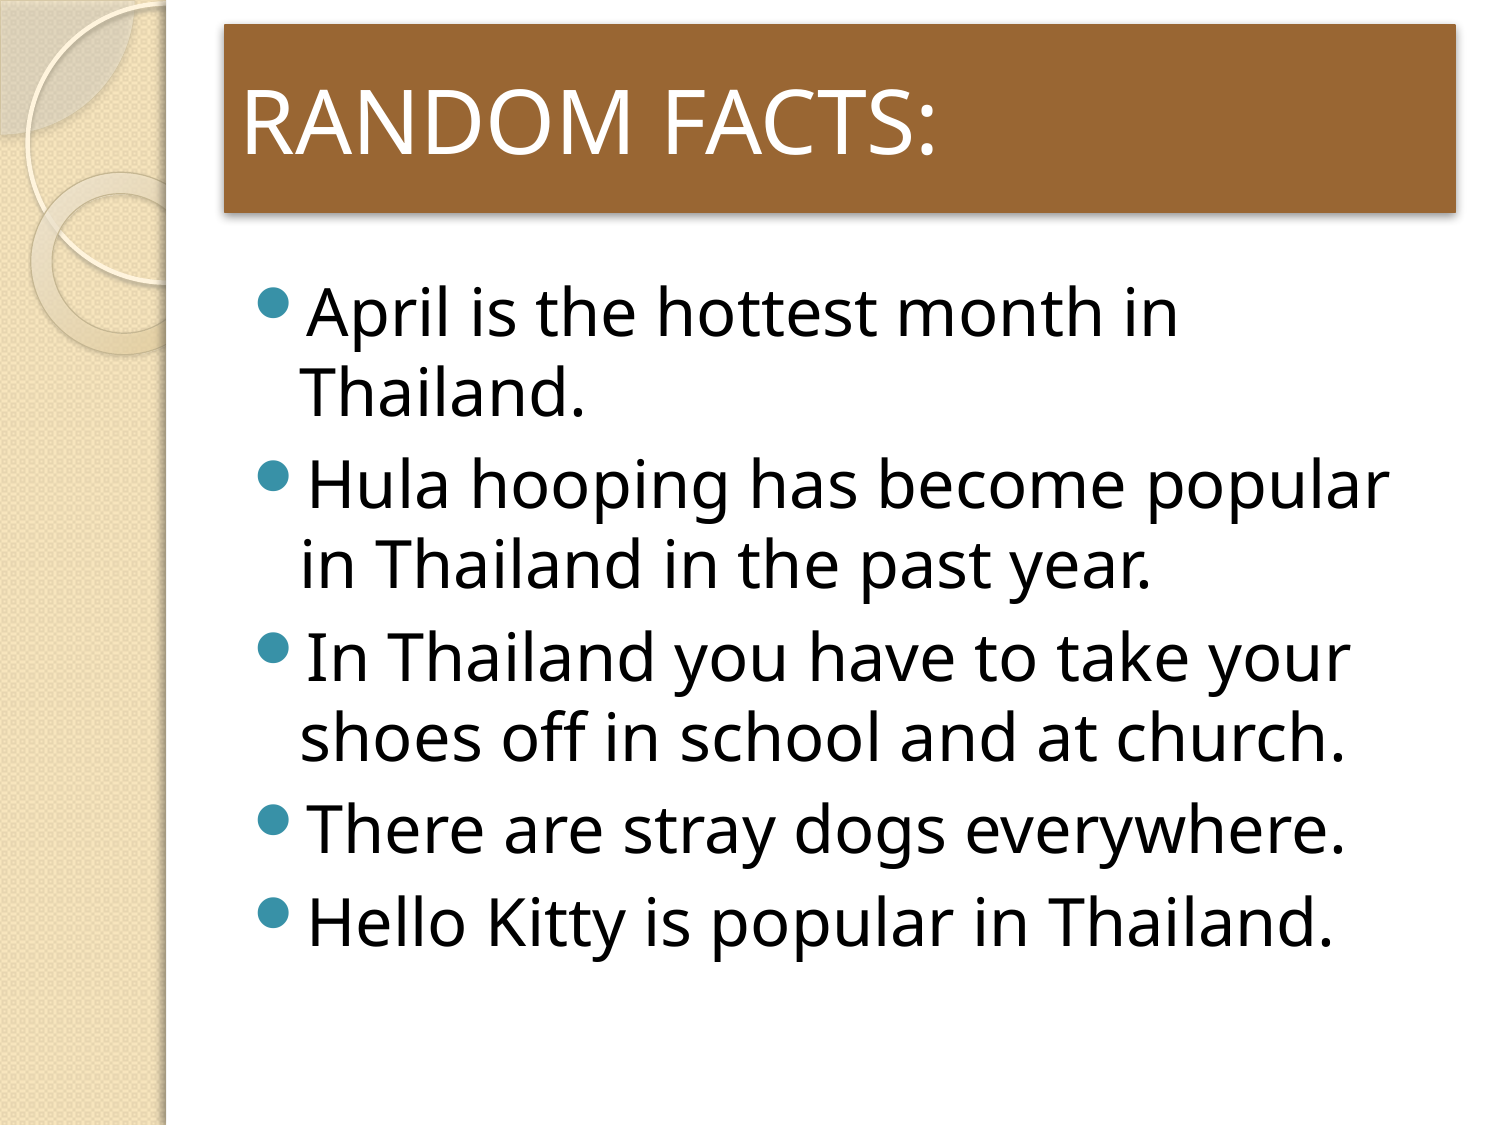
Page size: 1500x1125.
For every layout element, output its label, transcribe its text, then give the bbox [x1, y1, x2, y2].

title RANDOM FACTS: [224, 24, 1456, 213]
list April is the hottest month in Thailand. Hula hooping has become popular in Thailand in the past year. In Thailand you have to take your shoes off in school and at church. There are stray dogs everywhere. Hello Kitty is popular in Thailand. [225, 262, 1455, 1050]
